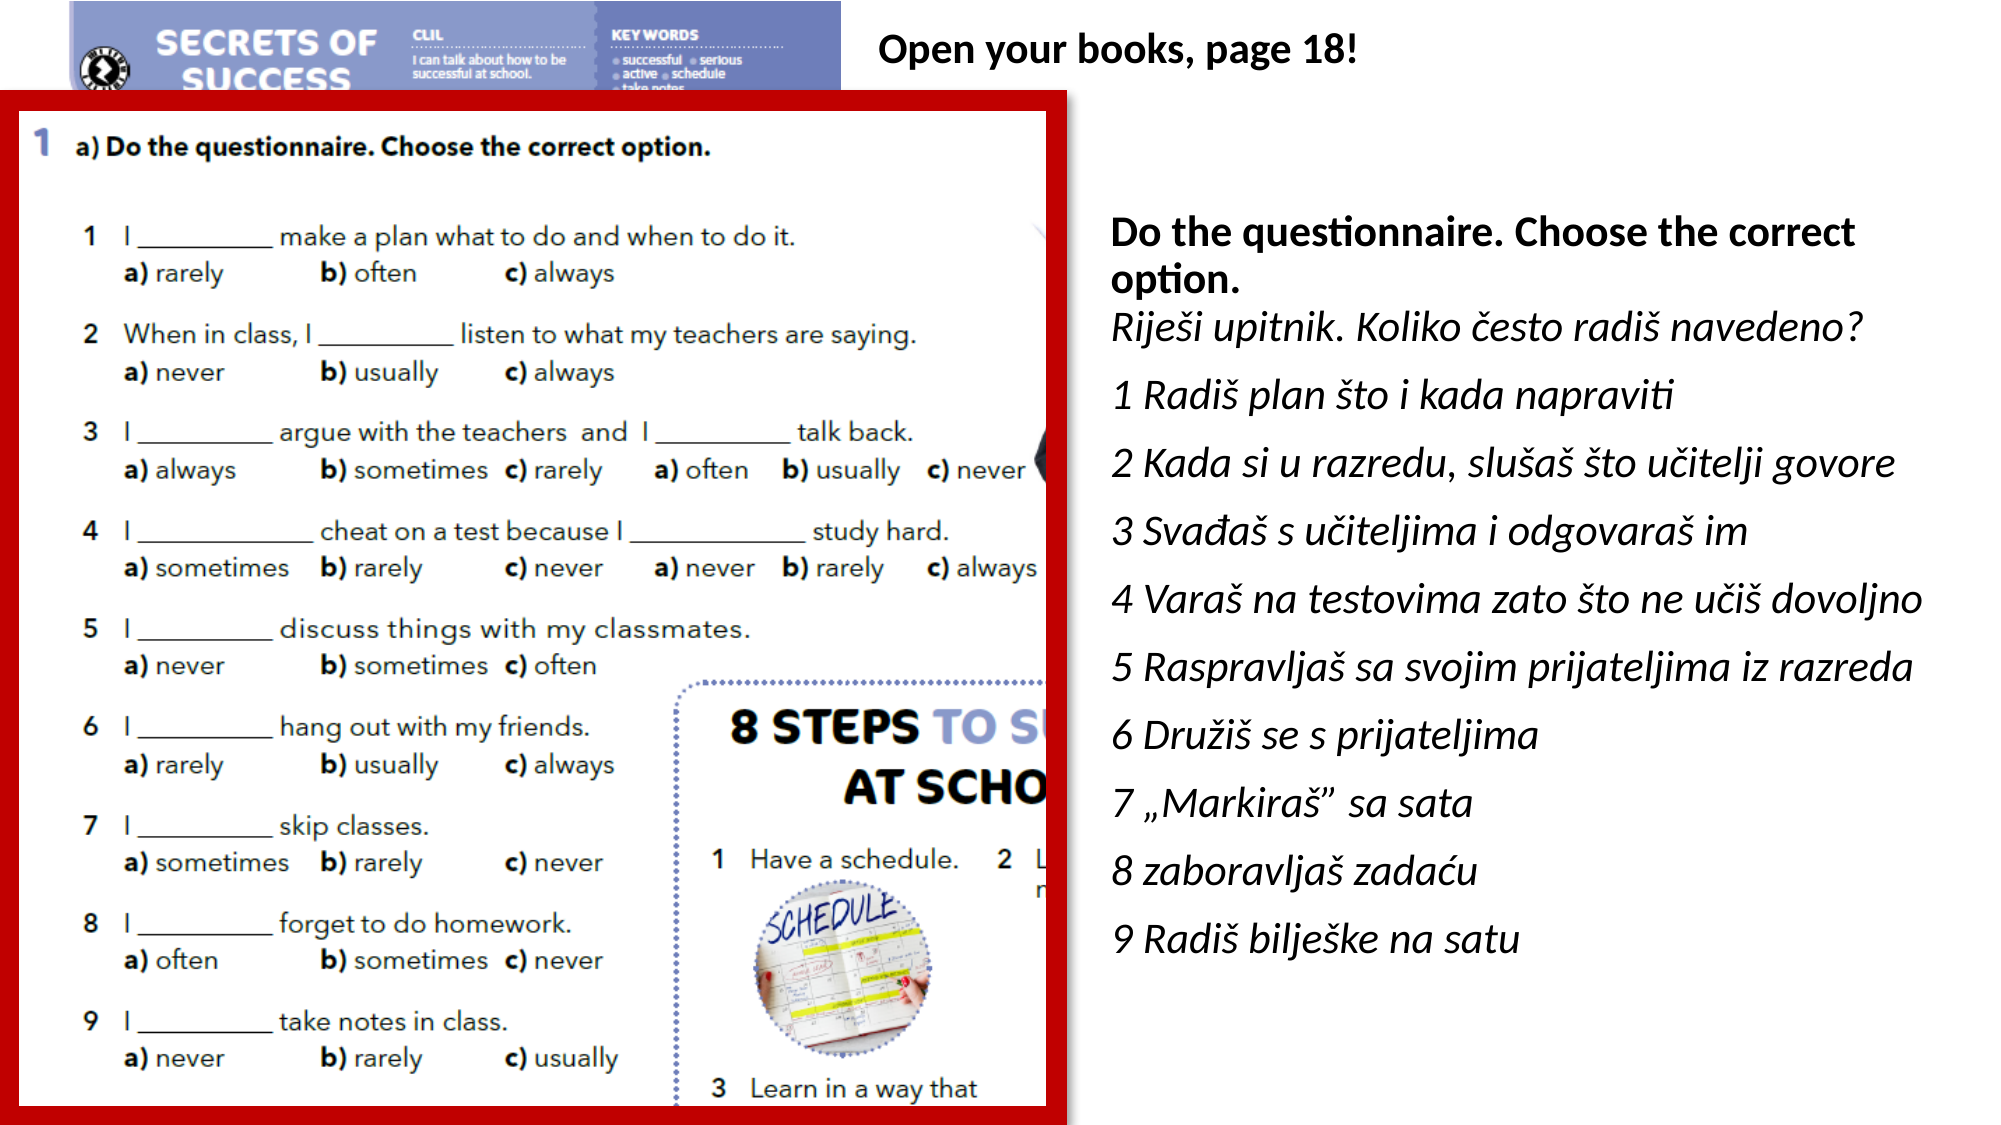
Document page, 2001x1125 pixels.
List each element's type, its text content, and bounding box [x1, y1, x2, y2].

text_box Do the questionnaire. Choose the correct option. Riješi upitnik. Koliko često radiš navedeno? 1 Radiš plan što i kada napraviti 2 Kada si u razredu, slušaš što učitelji govore 3 Svađaš s učiteljima i odgovaraš im 4 Varaš na testovima zato što ne učiš dovoljno 5 Raspravljaš sa svojim prijateljima iz razreda 6 Družiš se s prijateljima 7 „Markiraš” sa sata 8 zaboravljaš zadaću 9 Radiš bilješke na satu [1095, 201, 1981, 1125]
text_box Open your books, page 18! [863, 19, 1790, 82]
picture [1, 1, 1047, 1124]
